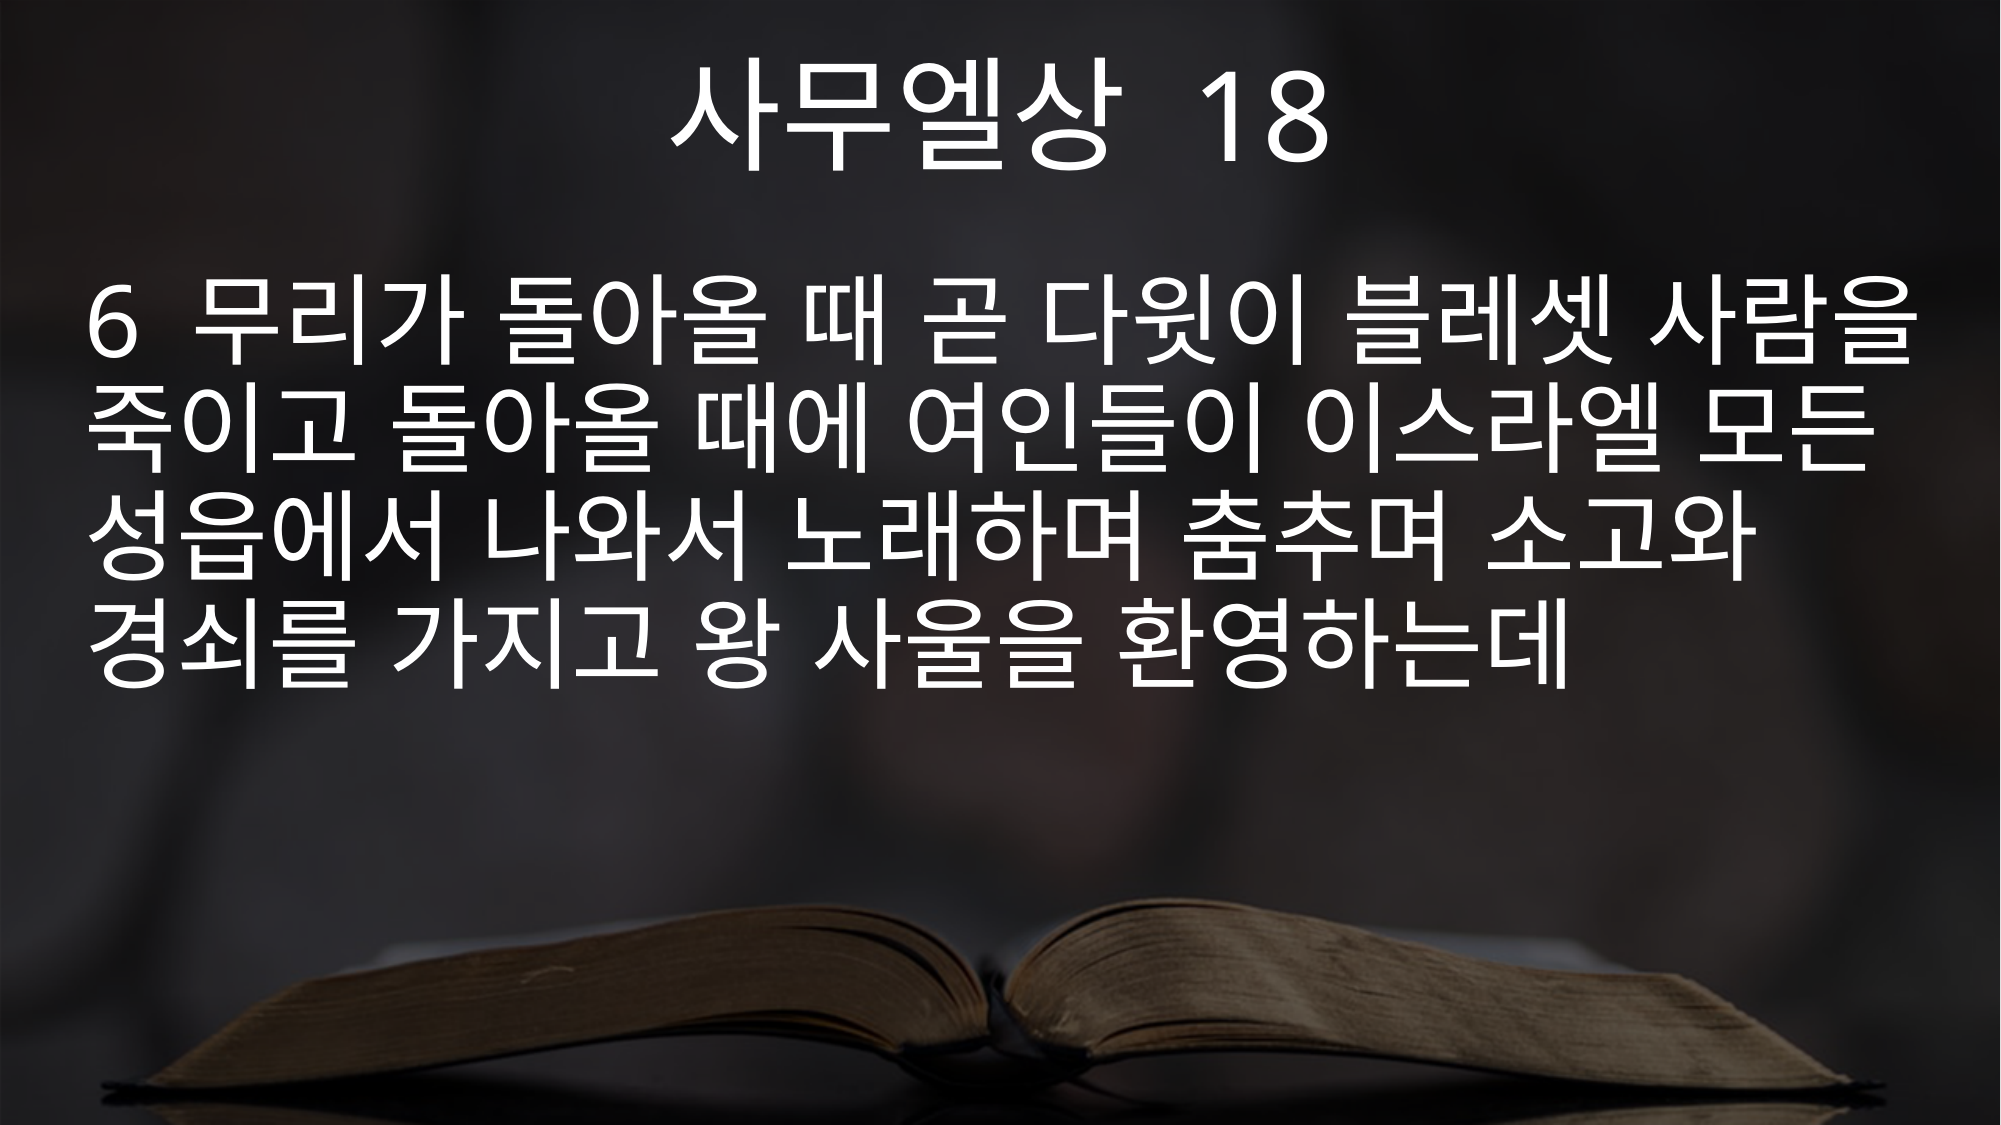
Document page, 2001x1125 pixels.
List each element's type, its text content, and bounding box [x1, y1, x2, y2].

footer 사무엘상 18 [0, 32, 2000, 192]
list 6 무리가 돌아올 때 곧 다윗이 블레셋 사람을 죽이고 돌아올 때에 여인들이 이스라엘 모든 성읍에서 나와서 노래하며 춤추며 소고와 경쇠를 가지고 왕 사울을 환영하는데 [69, 263, 1953, 423]
picture [0, 0, 2001, 1125]
